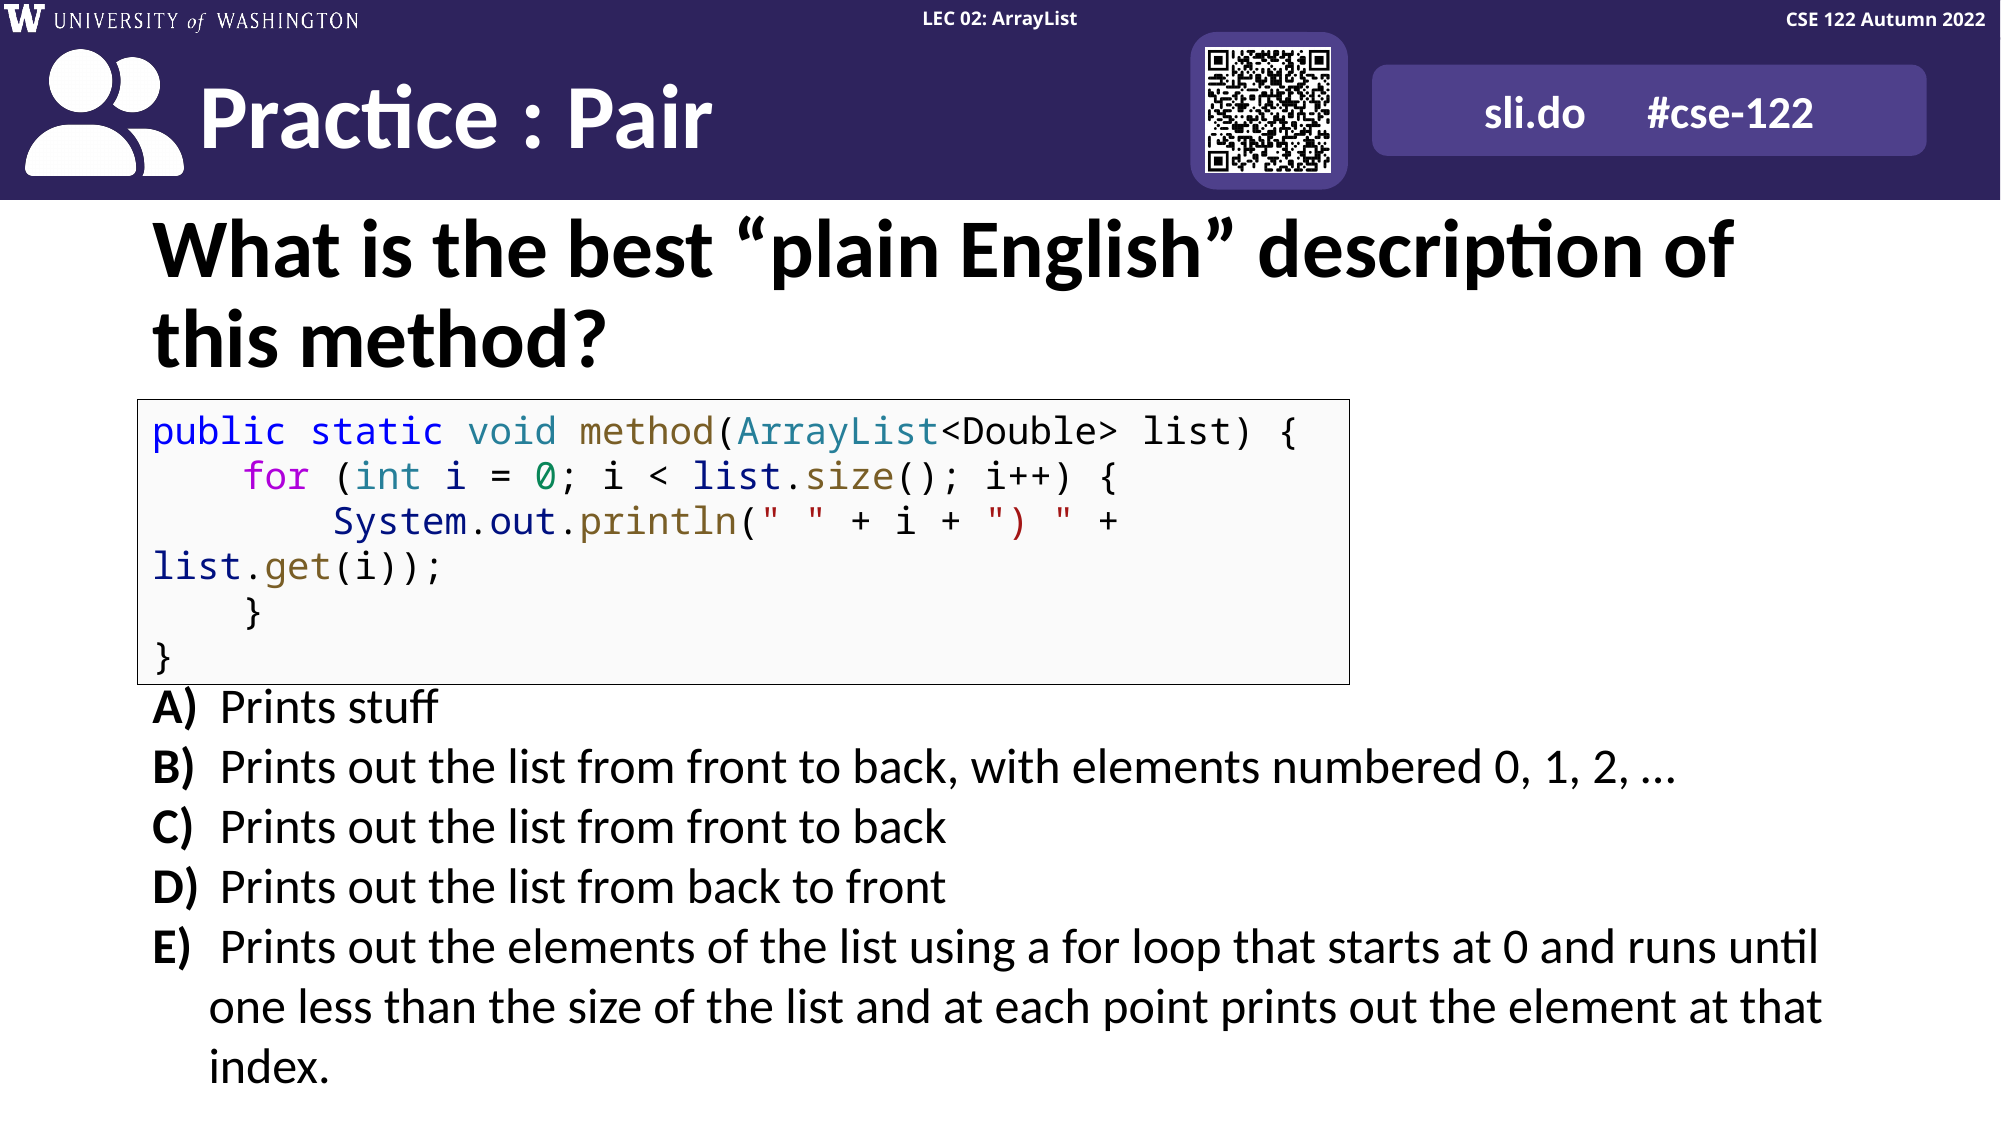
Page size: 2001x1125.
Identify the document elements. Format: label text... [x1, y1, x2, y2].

picture [25, 49, 184, 176]
picture [4, 4, 358, 33]
title What is the best “plain English” description of this method? [137, 233, 1863, 359]
picture [1205, 47, 1331, 173]
text_box public static void method(ArrayList<Double> list) { for (int i = 0; i < list.size(); i++) { System.out.println(" " + i + ") " + list.get(i)); } } [137, 399, 1350, 665]
text_box Prints stuff Prints out the list from front to back, with elements numbered 0, 1, 2, … Prints out the list from front to back Prints out the list from back to front Prints out the elements of the list using a for loop that starts at 0 and runs until one less than the size of the list and at each point prints out the element at that index. [137, 665, 1916, 1125]
